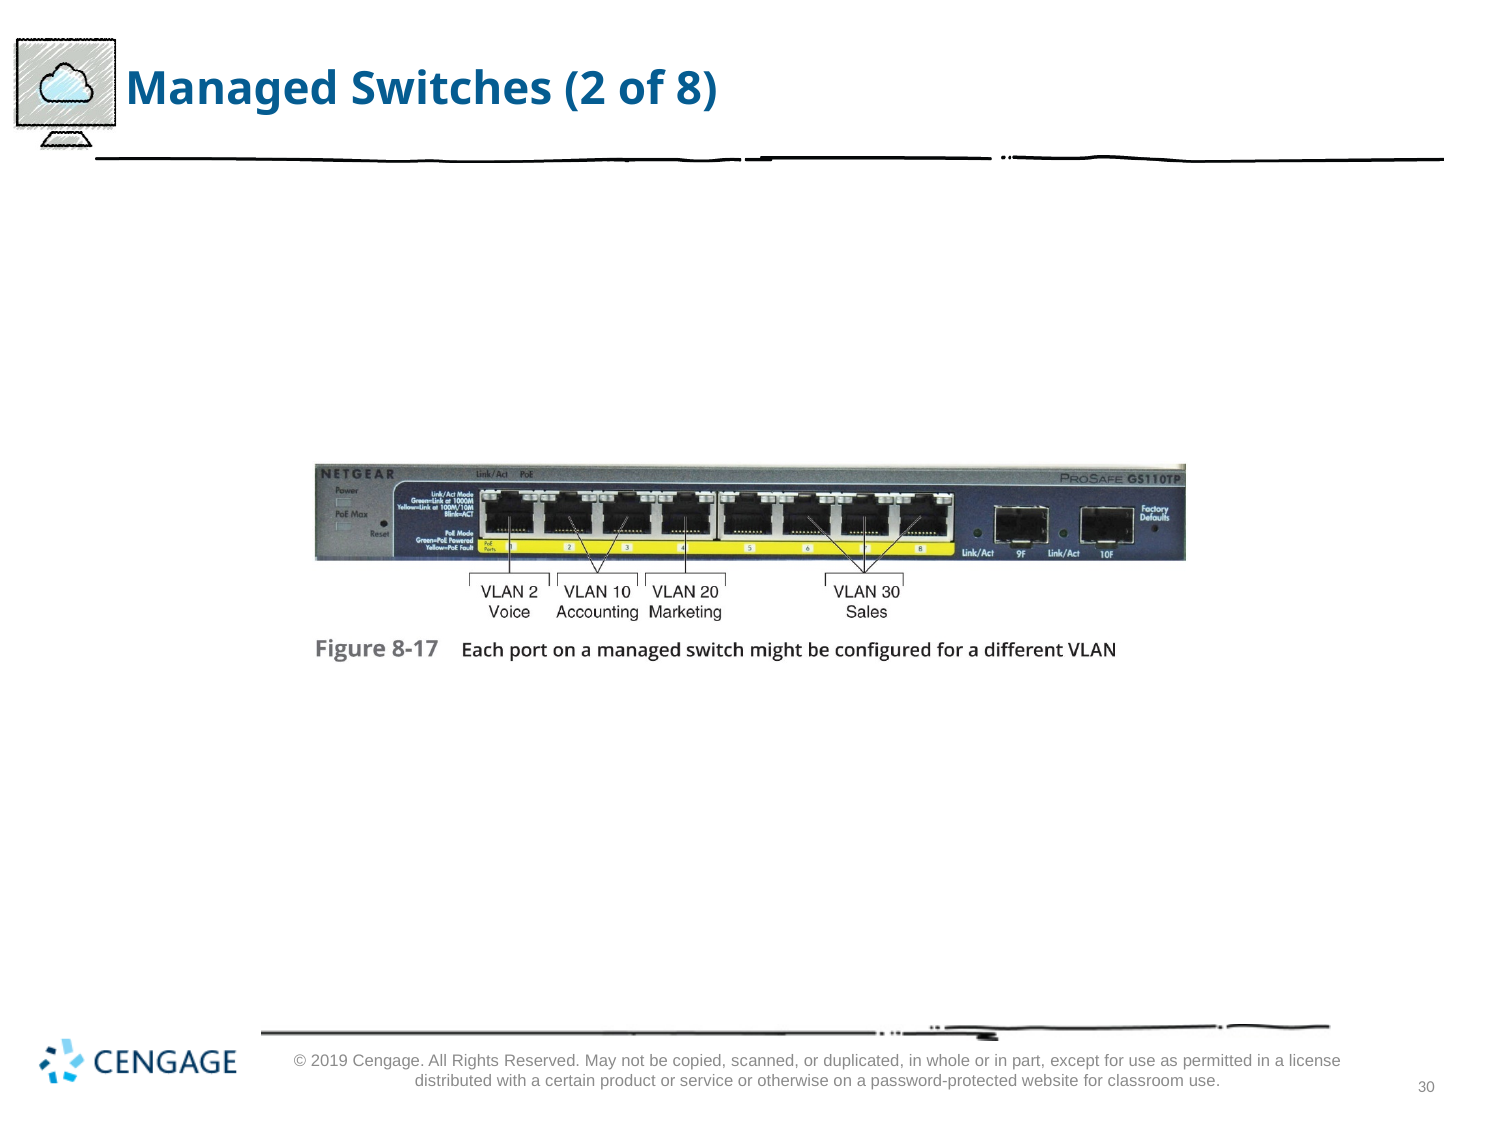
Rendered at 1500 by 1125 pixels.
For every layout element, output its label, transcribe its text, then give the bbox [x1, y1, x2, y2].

footer © 2019 Cengage. All Rights Reserved. May not be copied, scanned, or duplicated, in whole or in part, except for use as permitted in a license distributed with a certain product or service or otherwise on a password-protected website for classroom use. [262, 1050, 1375, 1091]
title Managed Switches (2 of 8) [125, 66, 1442, 116]
picture [13, 36, 117, 151]
picture [19, 1025, 249, 1096]
picture [95, 155, 1444, 163]
picture [261, 1024, 1331, 1041]
picture [312, 461, 1188, 664]
